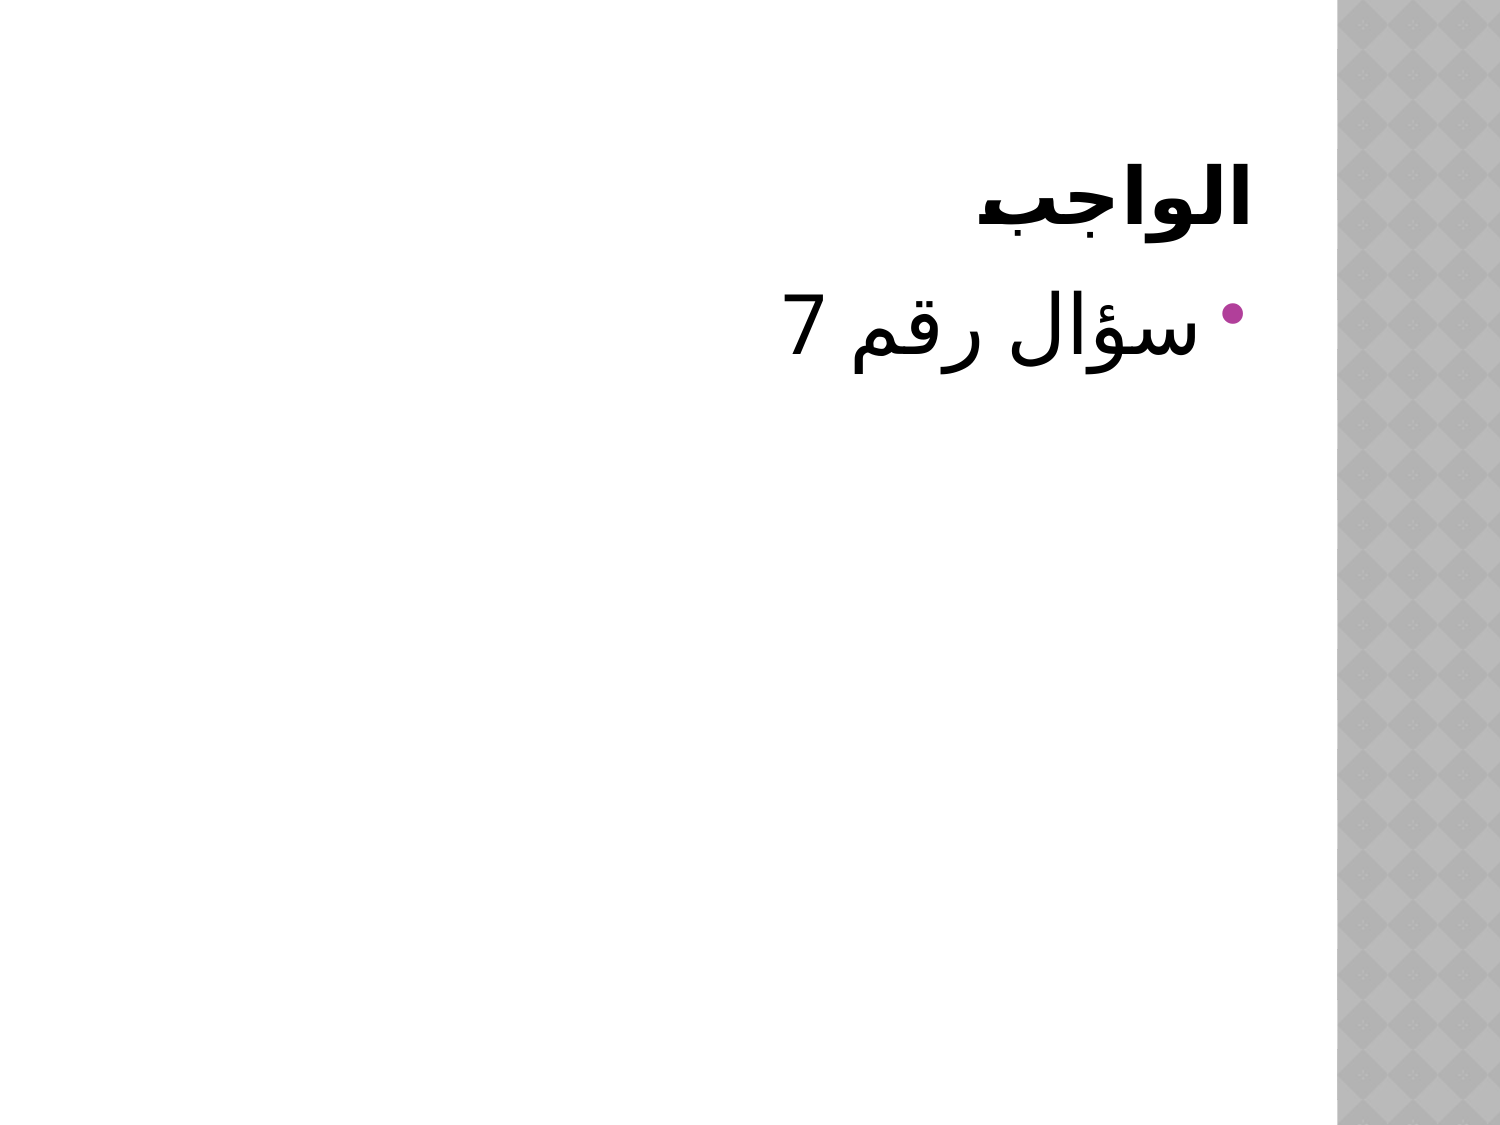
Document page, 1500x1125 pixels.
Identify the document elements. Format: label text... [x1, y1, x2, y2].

title الواجب [75, 52, 1263, 240]
list سؤال رقم 7 [75, 264, 1263, 1059]
